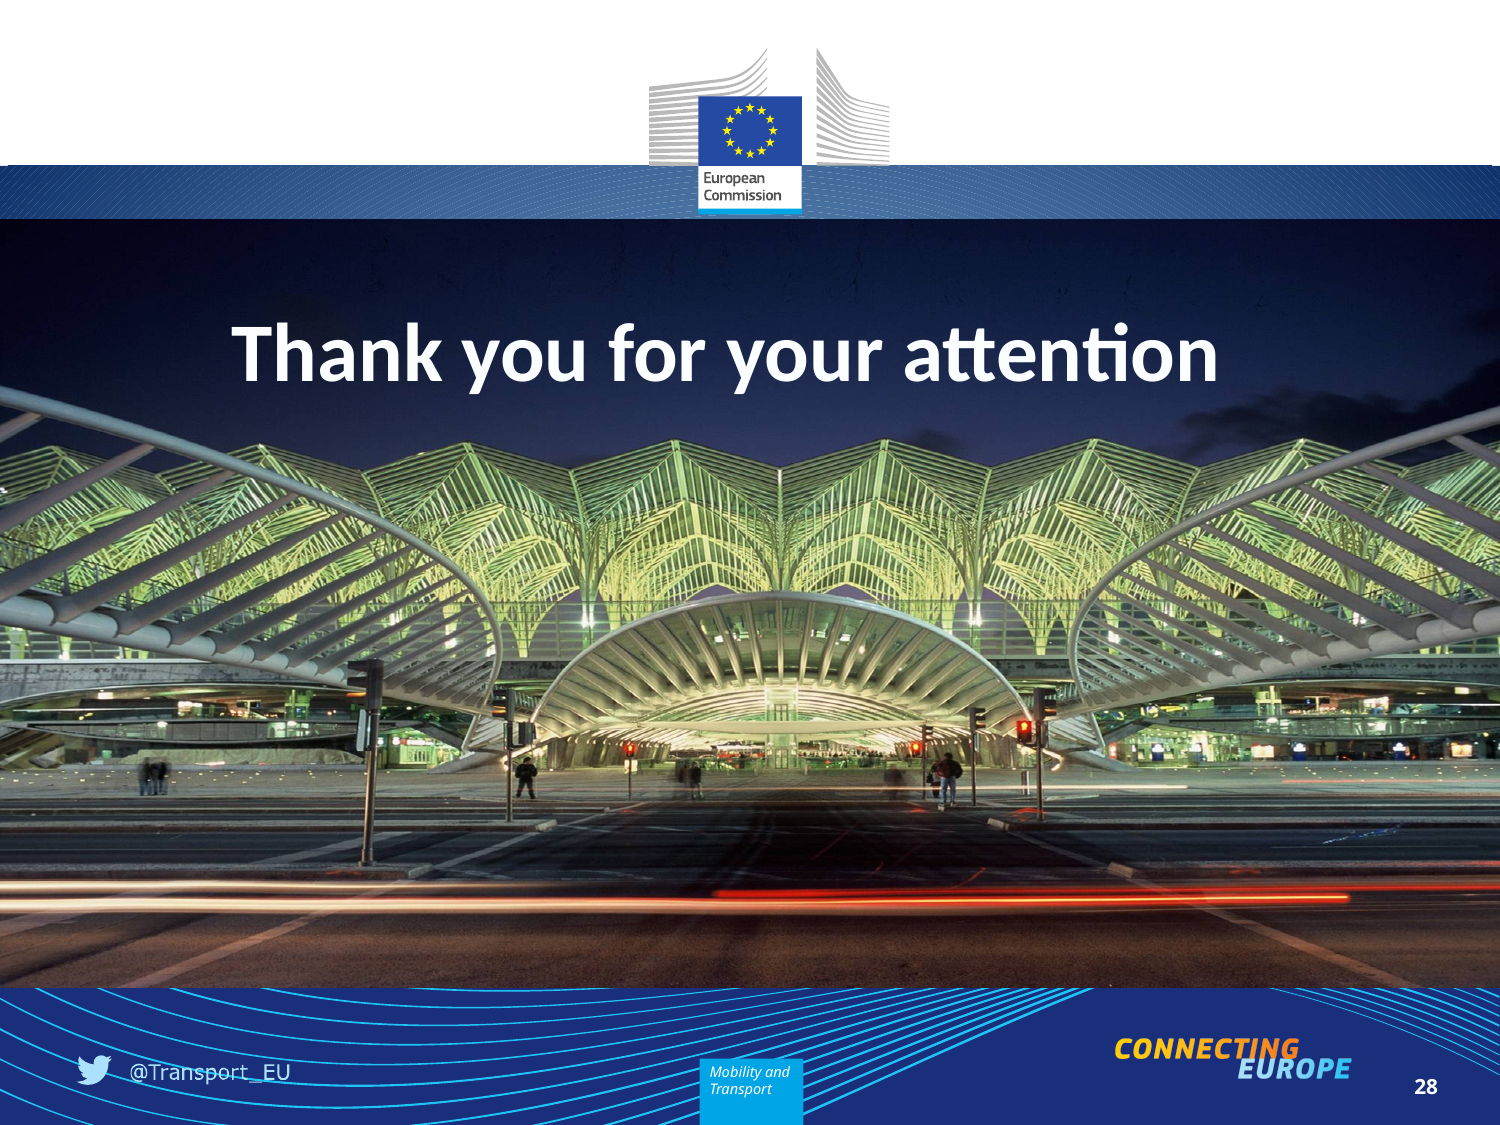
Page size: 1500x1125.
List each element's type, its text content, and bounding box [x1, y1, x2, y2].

picture [1112, 1036, 1355, 1081]
text_box 28 [1399, 1066, 1464, 1106]
picture [0, 219, 1500, 988]
